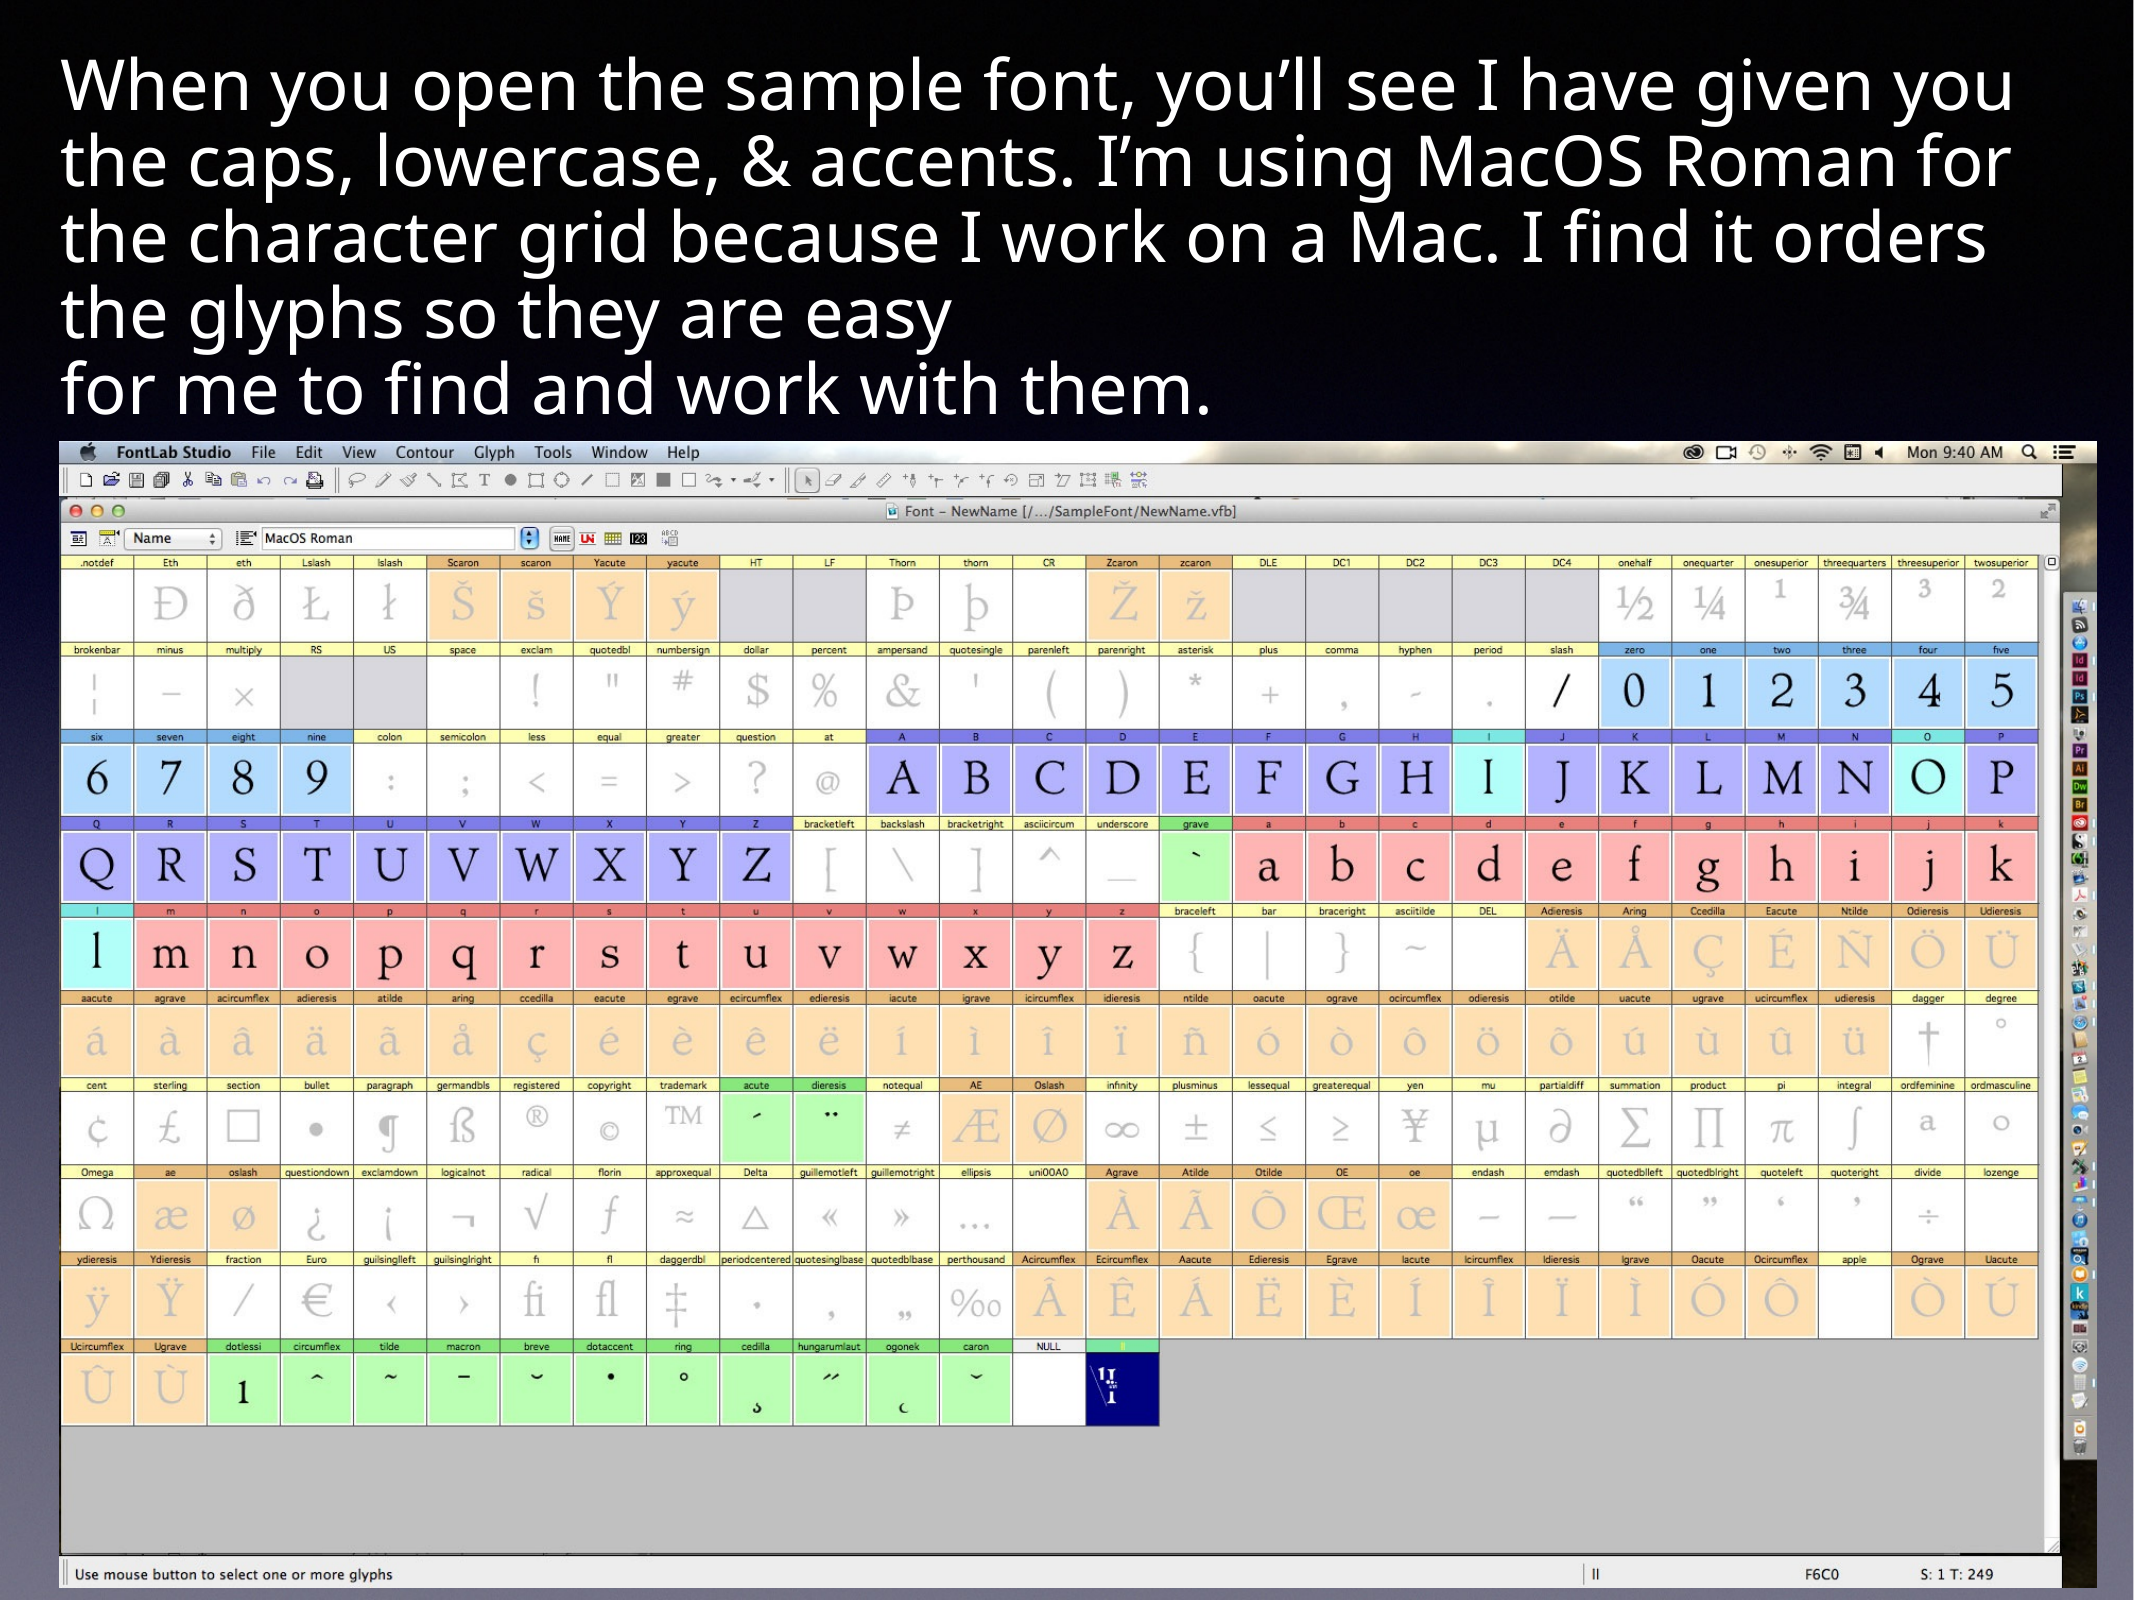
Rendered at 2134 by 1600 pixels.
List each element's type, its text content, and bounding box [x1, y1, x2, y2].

picture [0, 0, 2134, 1600]
title When you open the sample font, you’ll see I have given you the caps, lowercase, & accents. I’m using MacOS Roman for the character grid because I work on a Mac. I find it orders the glyphs so they are easy for me to find and work with them. [59, 64, 2086, 416]
